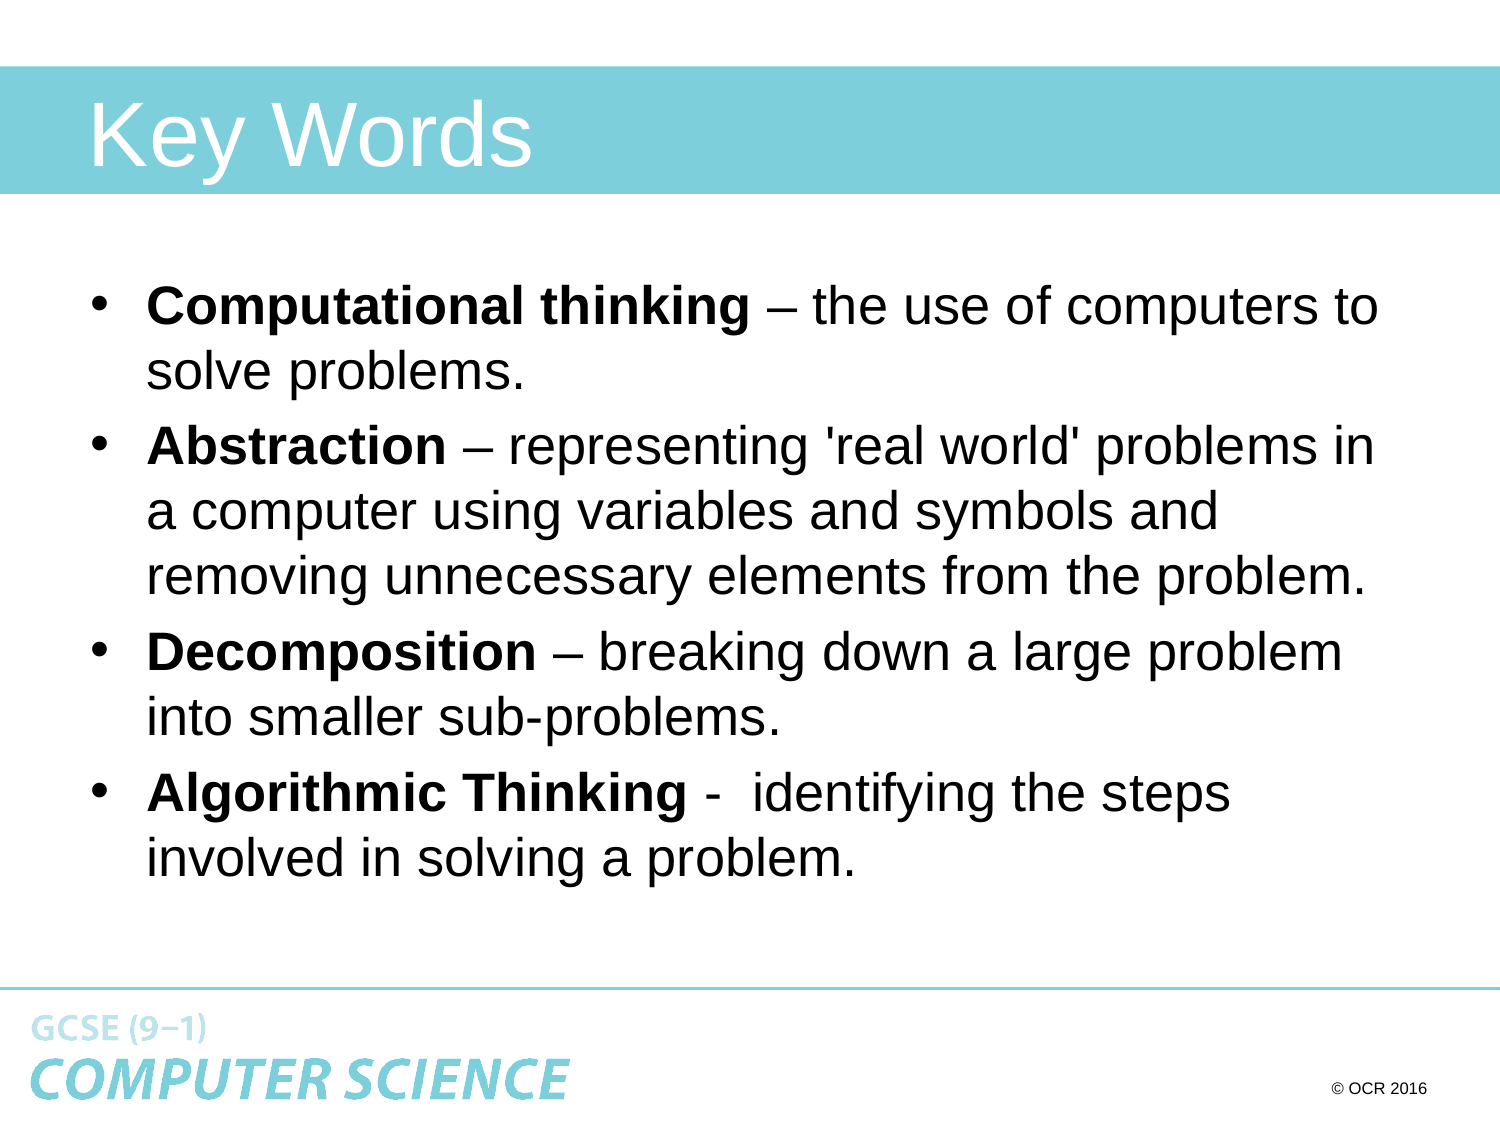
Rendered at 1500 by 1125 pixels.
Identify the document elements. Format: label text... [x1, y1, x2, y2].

picture [0, 987, 1500, 1124]
title Key Words [0, 66, 1500, 194]
list Computational thinking – the use of computers to solve problems. Abstraction – representing 'real world' problems in a computer using variables and symbols and removing unnecessary elements from the problem. Decomposition – breaking down a large problem into smaller sub-problems. Algorithmic Thinking - identifying the steps involved in solving a problem. [75, 262, 1400, 965]
